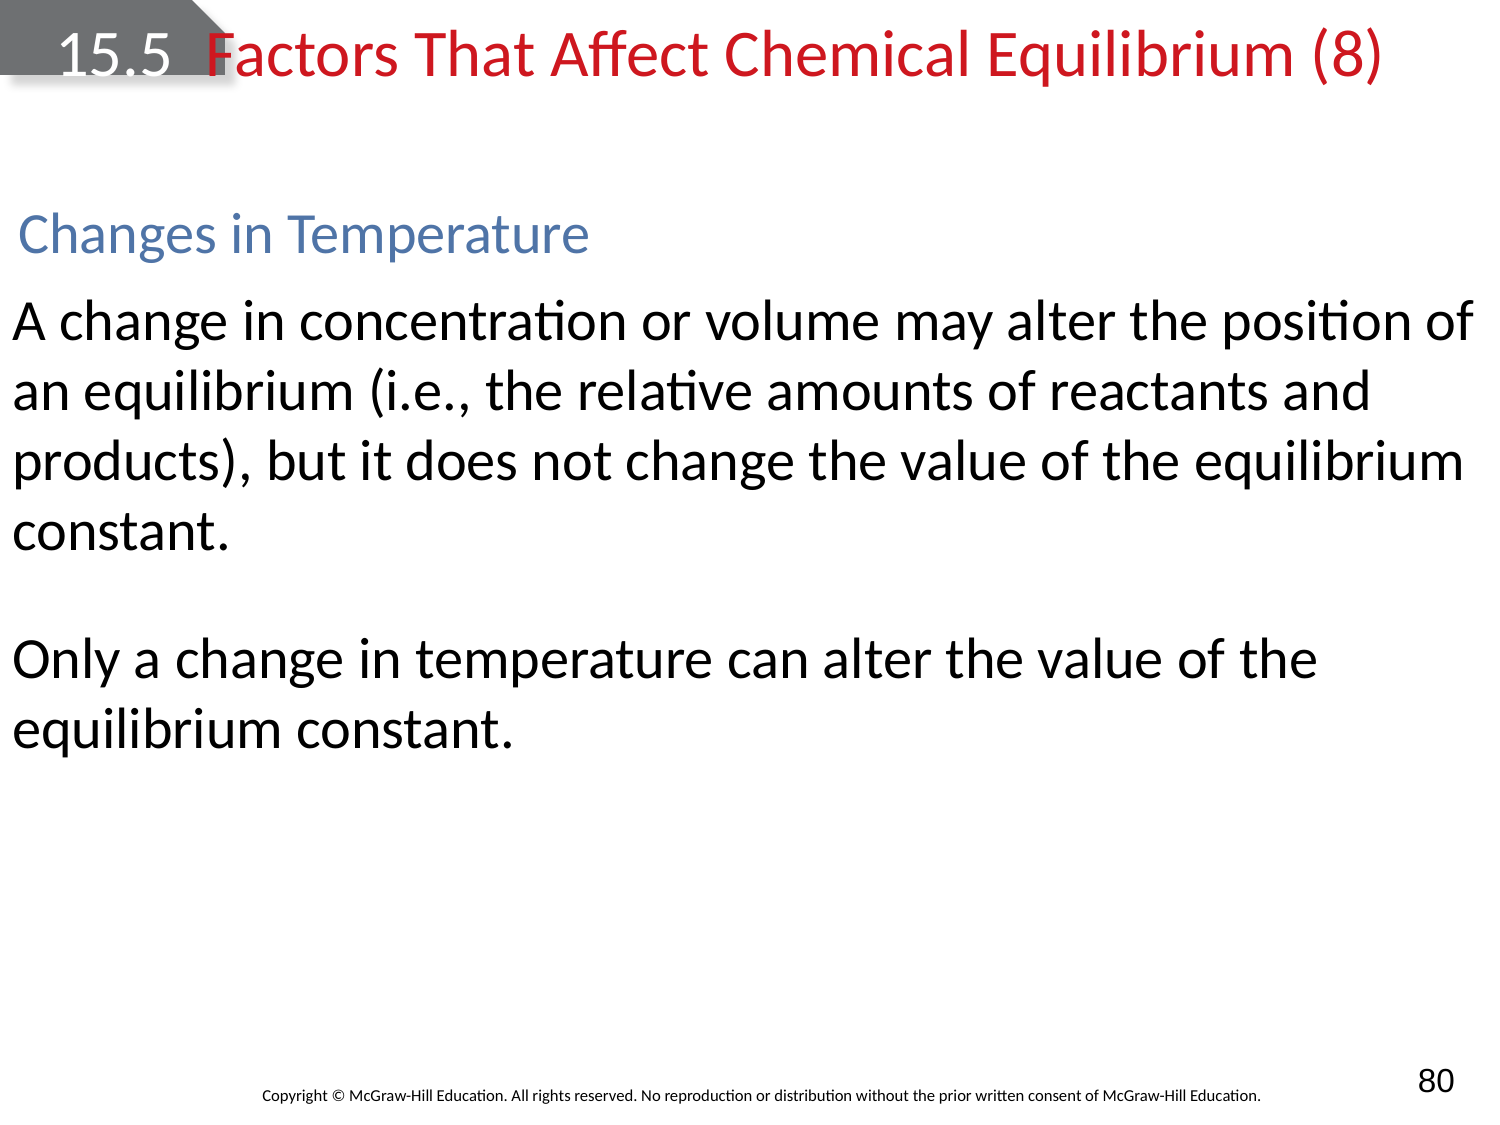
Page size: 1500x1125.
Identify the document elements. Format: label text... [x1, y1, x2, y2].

list Changes in Temperature [3, 187, 1500, 288]
list A change in concentration or volume may alter the position of an equilibrium (i.e., the relative amounts of reactants and products), but it does not change the value of the equilibrium constant. Only a change in temperature can alter the value of the equilibrium constant. [0, 275, 1494, 834]
title 15.5 Factors That Affect Chemical Equilibrium (8) [3, 2, 1488, 100]
